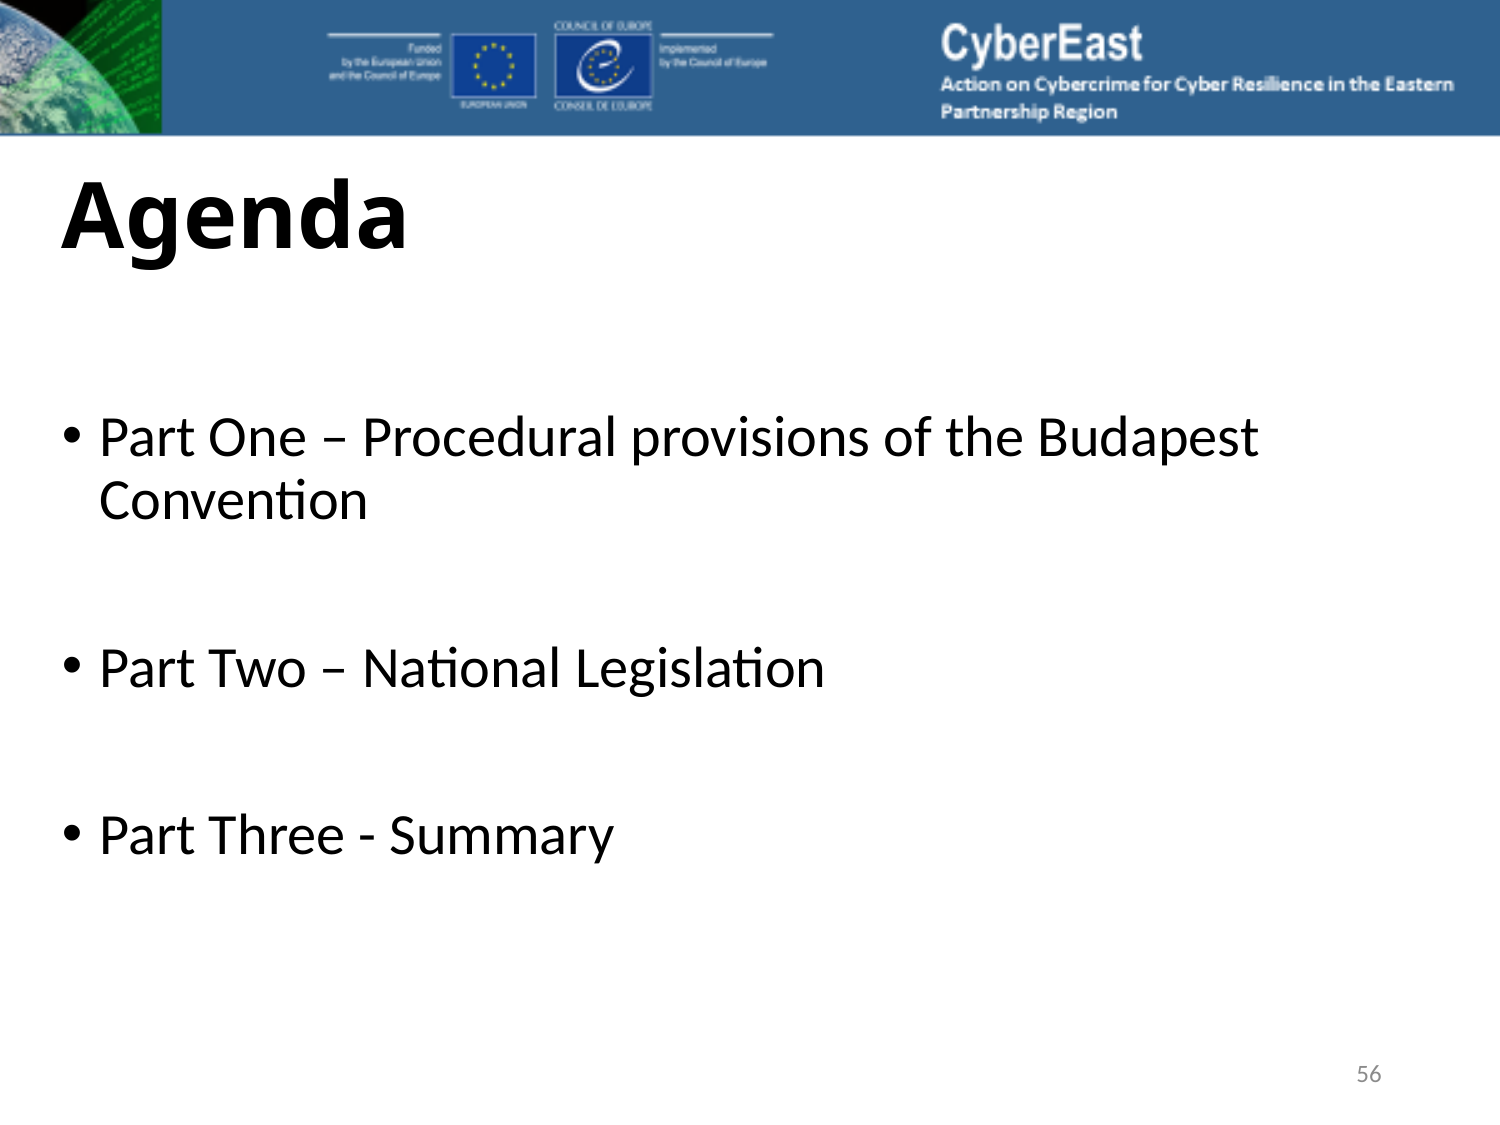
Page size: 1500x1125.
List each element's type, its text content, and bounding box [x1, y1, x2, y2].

picture [0, 0, 1500, 1125]
list Part One – Procedural provisions of the Budapest Convention Part Two – National Legislation Part Three - Summary [46, 308, 1444, 1125]
slide_number 56 [1059, 1042, 1397, 1103]
title Agenda [46, 148, 1397, 290]
